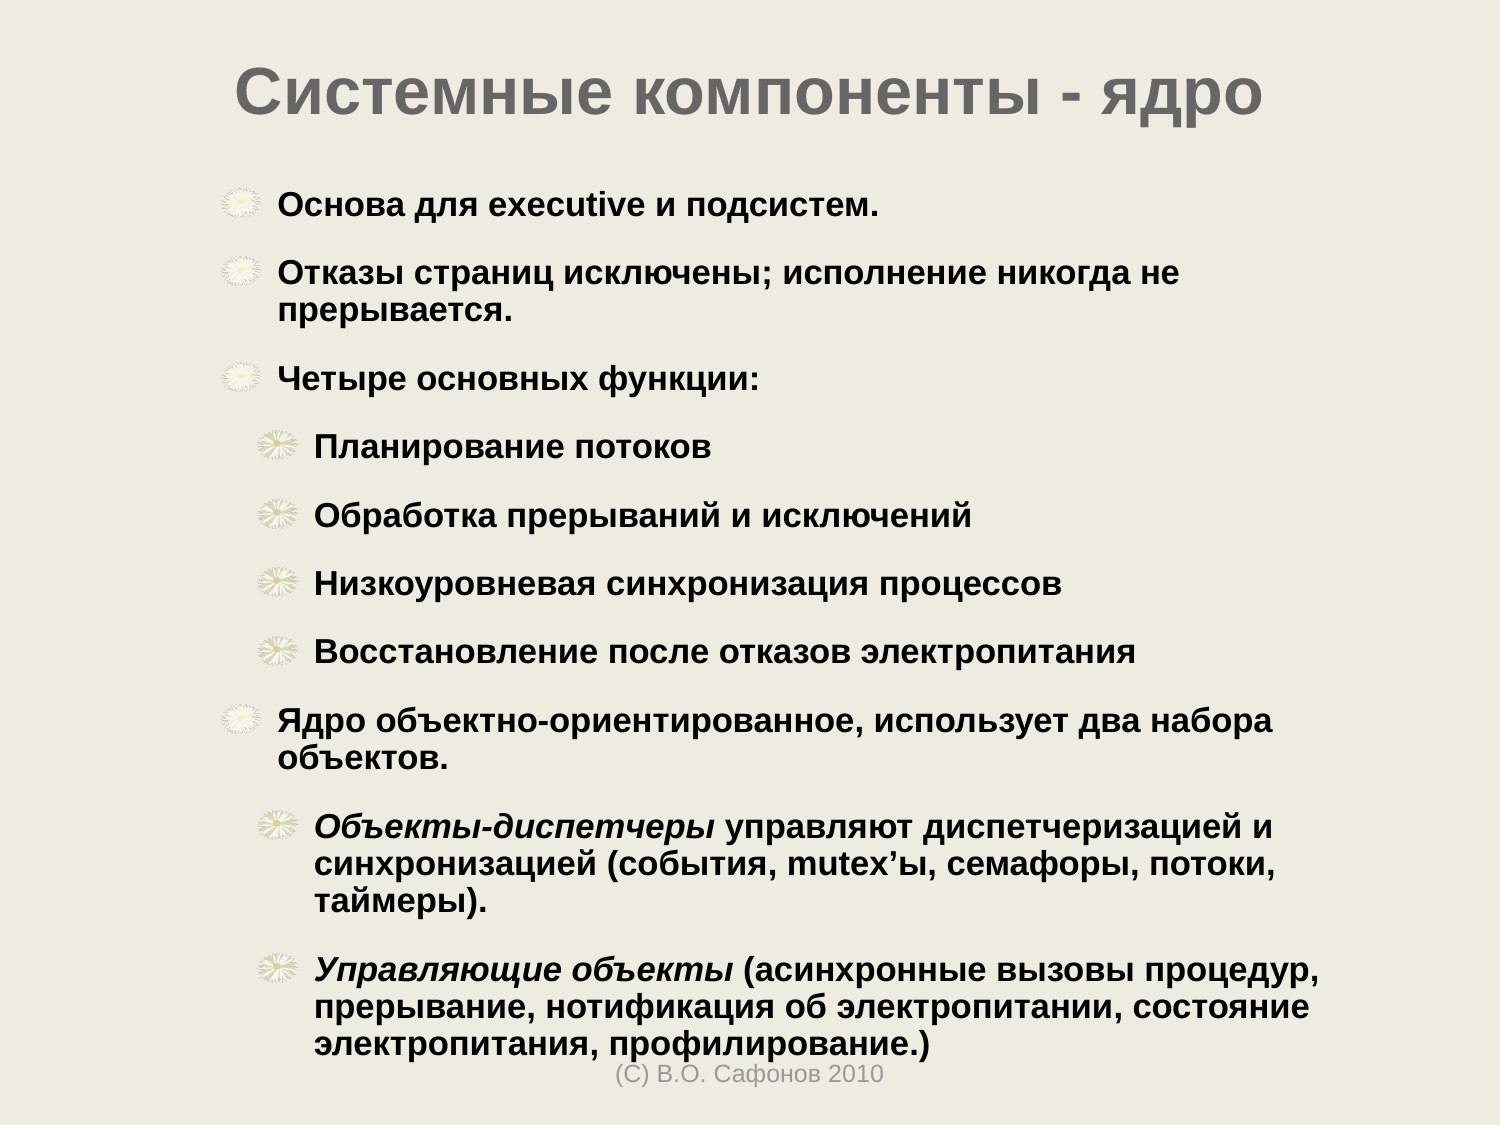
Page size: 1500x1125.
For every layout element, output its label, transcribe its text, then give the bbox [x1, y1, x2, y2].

picture [221, 362, 261, 392]
picture [221, 704, 261, 734]
picture [221, 256, 261, 286]
picture [257, 953, 298, 983]
picture [257, 499, 298, 529]
footer (С) В.О. Сафонов 2010 [512, 1042, 988, 1103]
picture [257, 810, 298, 840]
picture [257, 636, 298, 666]
picture [221, 188, 261, 218]
picture [257, 567, 298, 597]
picture [257, 430, 298, 460]
title Системные компоненты - ядро [105, 49, 1394, 126]
list Основа для executive и подсистем. Отказы страниц исключены; исполнение никогда не прерывается. Четыре основных функции: Планирование потоков Обработка прерываний и исключений Низкоуровневая синхронизация процессов Восстановление после отказов электропитания Ядро объектно-ориентированное, использует два набора объектов. Объекты-диспетчеры управляют диспетчеризацией и синхронизацией (события, mutex’ы, семафоры, потоки, таймеры). Управляющие объекты (асинхронные вызовы процедур, прерывание, нотификация об электропитании, состояние электропитания, профилирование.) [206, 178, 1388, 1075]
